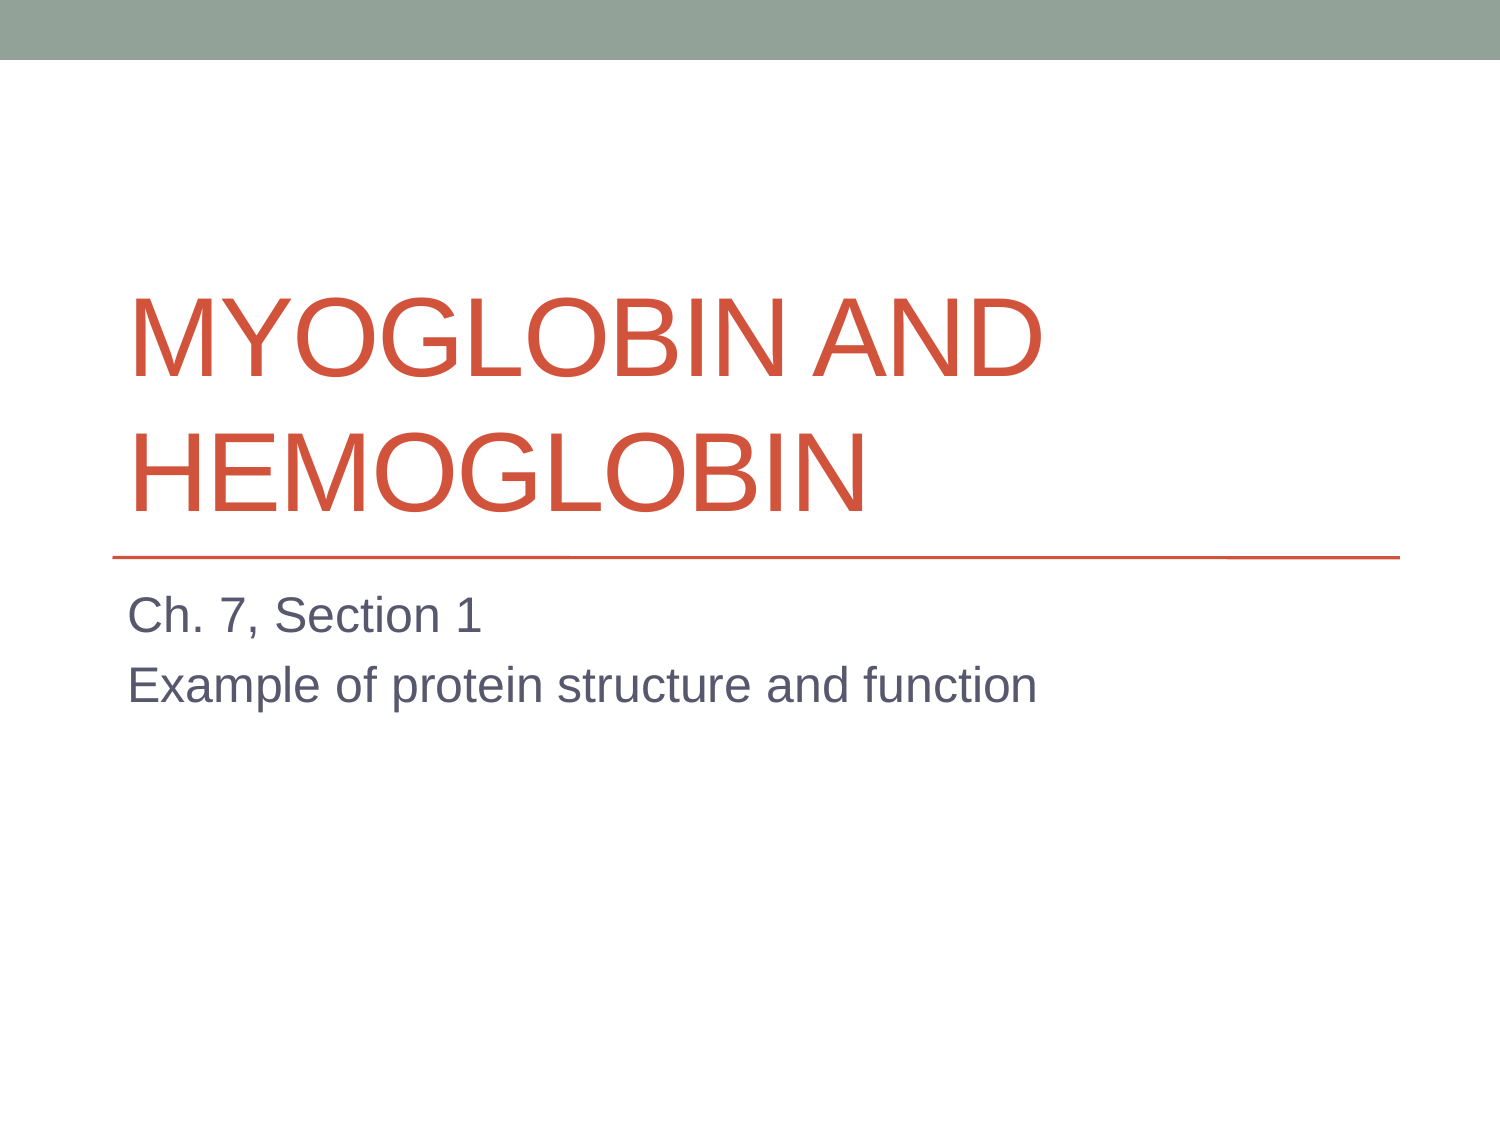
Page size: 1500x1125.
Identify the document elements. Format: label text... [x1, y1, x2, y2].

title Myoglobin and Hemoglobin [112, 224, 1400, 542]
subtitle Ch. 7, Section 1 Example of protein structure and function [112, 575, 1163, 863]
